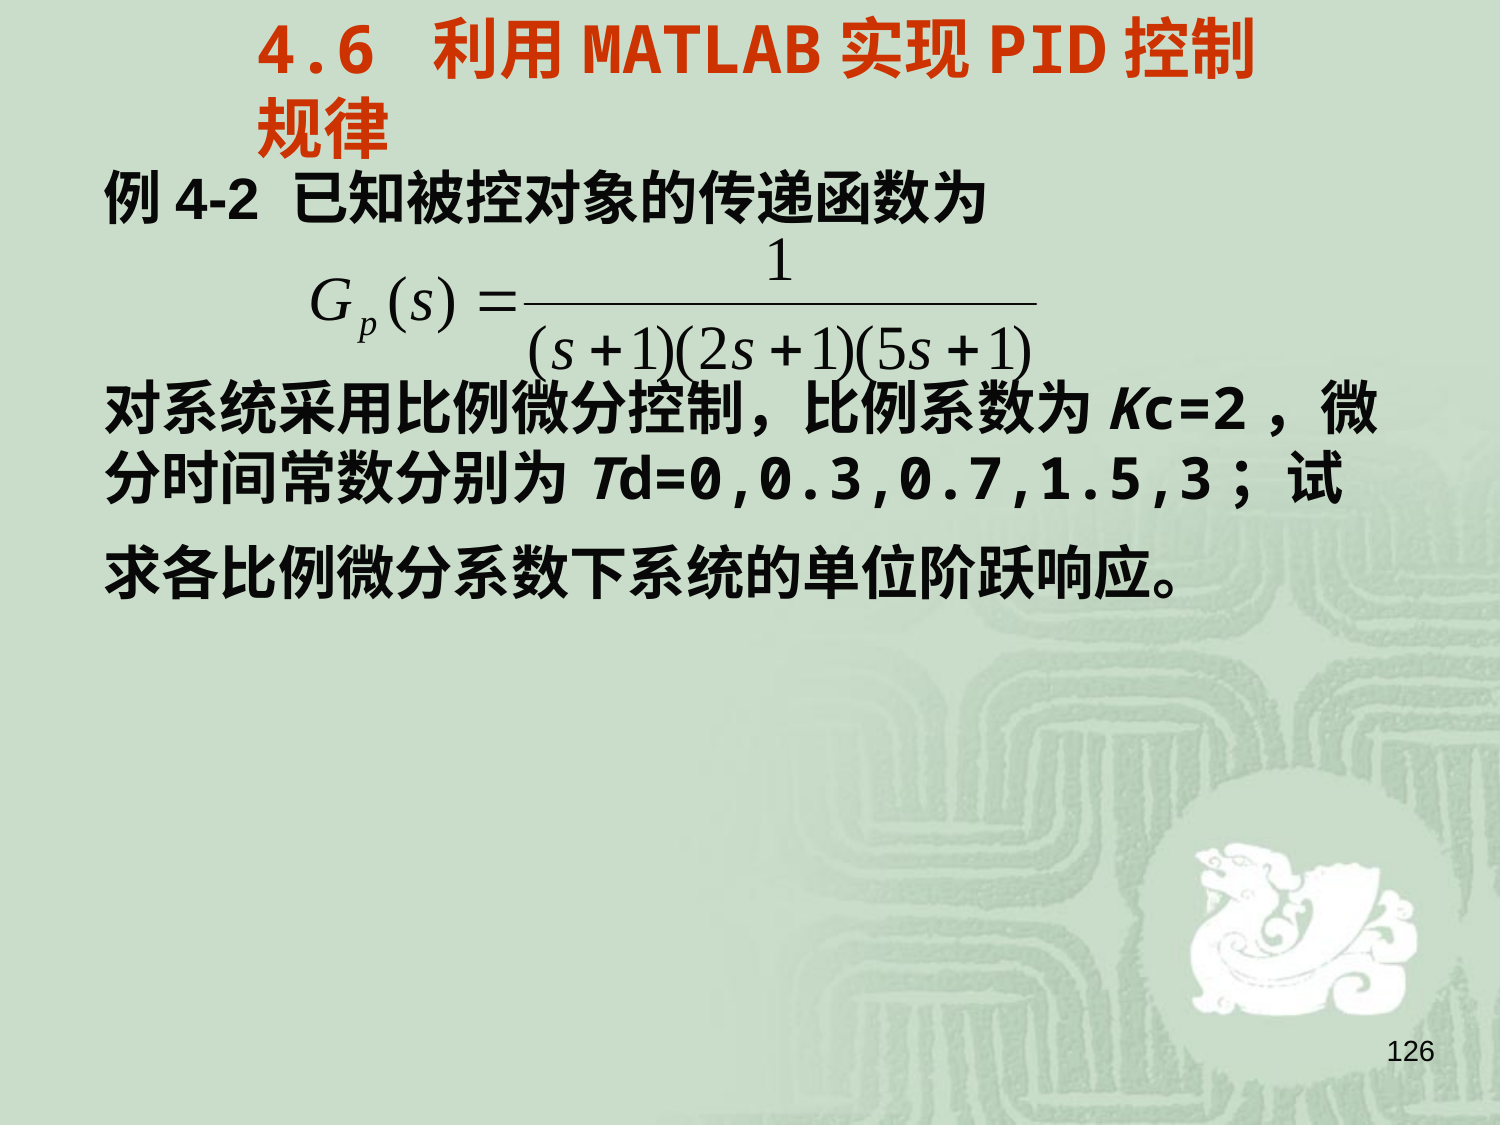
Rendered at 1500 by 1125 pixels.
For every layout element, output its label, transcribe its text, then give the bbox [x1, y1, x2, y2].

text_box 4.6 利用MATLAB实现PID控制规律 [242, 0, 1294, 175]
title 例4-2 已知被控对象的传递函数为 对系统采用比例微分控制，比例系数为Kc=2，微分时间常数分别为Td=0,0.3,0.7,1.5,3；试求各比例微分系数下系统的单位阶跃响应。 [88, 184, 1400, 588]
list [300, 219, 1046, 390]
slide_number 126 [1074, 1024, 1451, 1103]
picture [0, 0, 1500, 1125]
